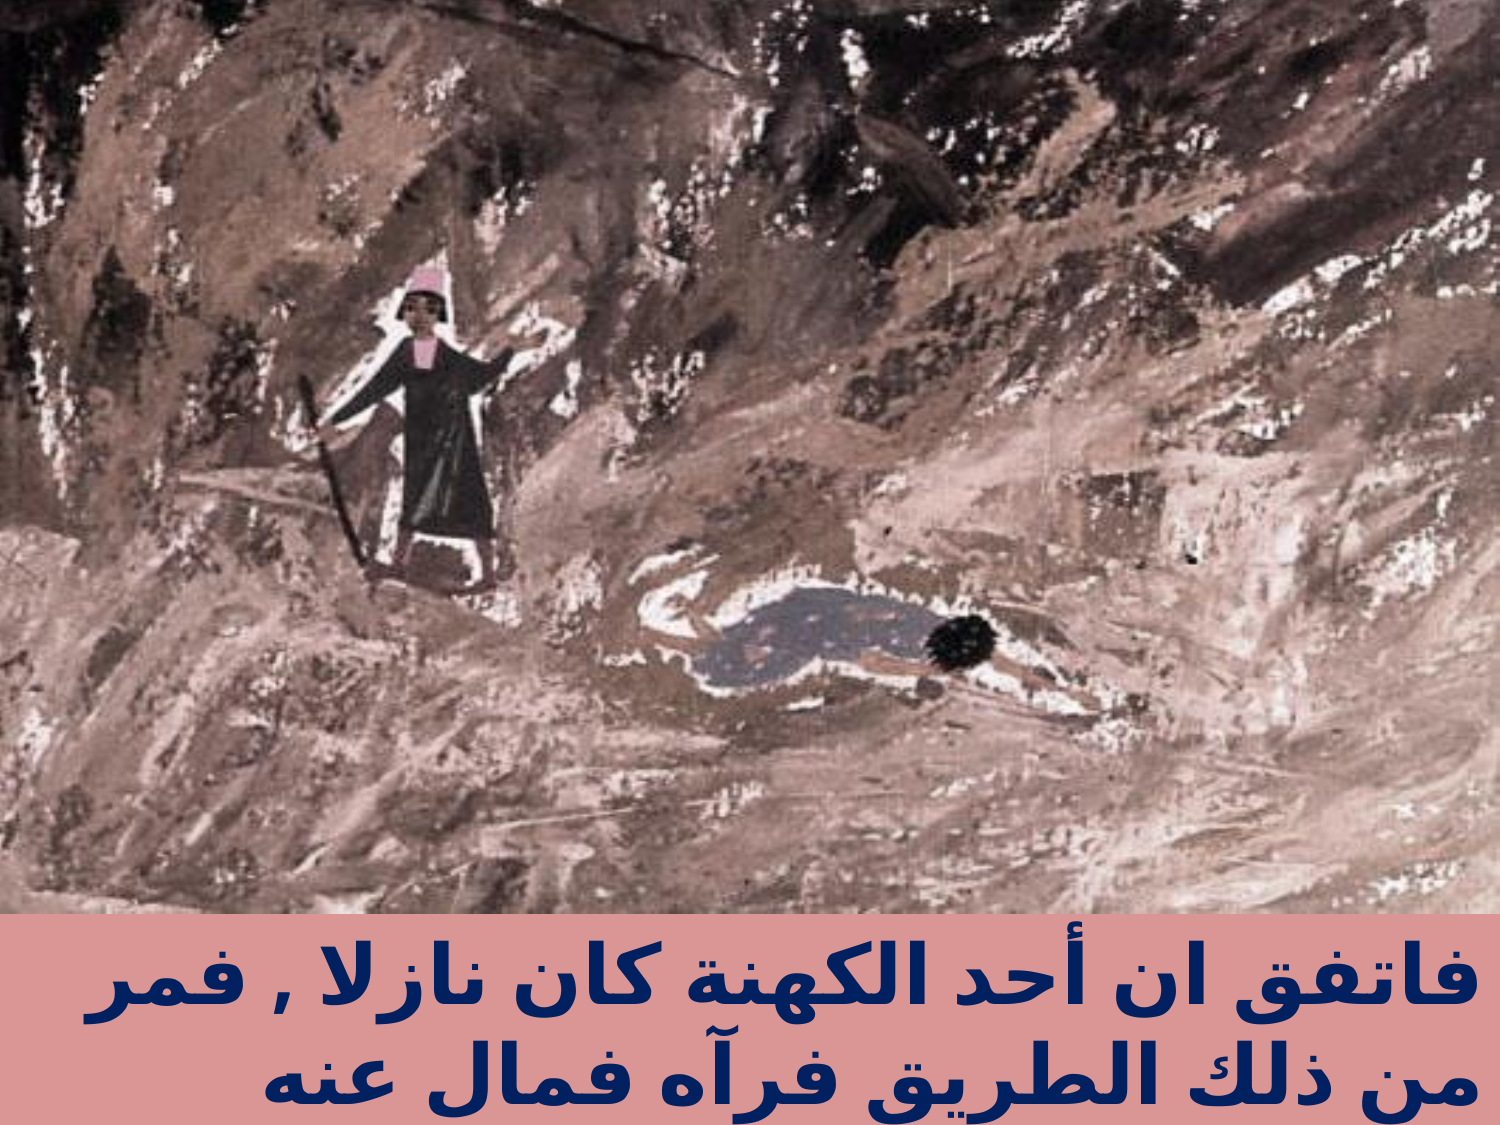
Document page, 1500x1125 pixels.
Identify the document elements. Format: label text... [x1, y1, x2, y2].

text_box فاتفق ان أحد الكهنة كان نازلا , فمر من ذلك الطريق فرآه فمال عنه ومضى. [0, 921, 1500, 1125]
picture [0, 0, 1500, 915]
